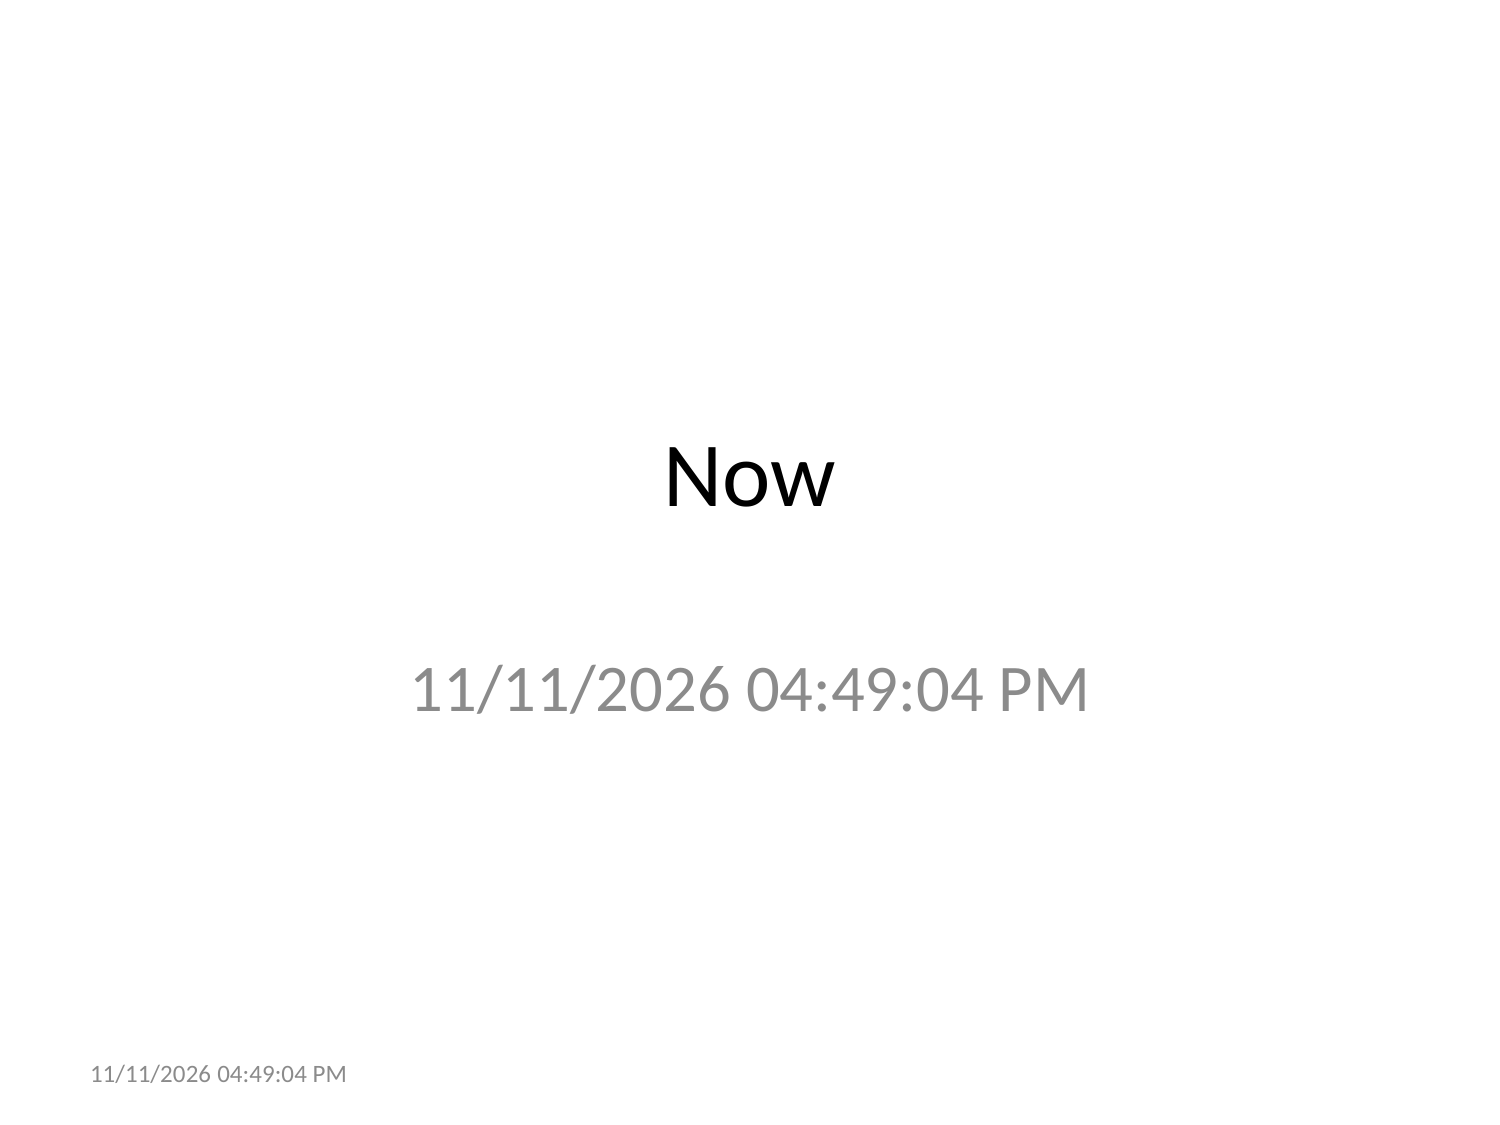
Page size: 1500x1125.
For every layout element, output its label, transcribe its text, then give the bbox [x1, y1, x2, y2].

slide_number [75, 1042, 425, 1103]
subtitle 2011-12-19 10:20:04 AM [225, 637, 1275, 925]
title Now [112, 349, 1388, 591]
